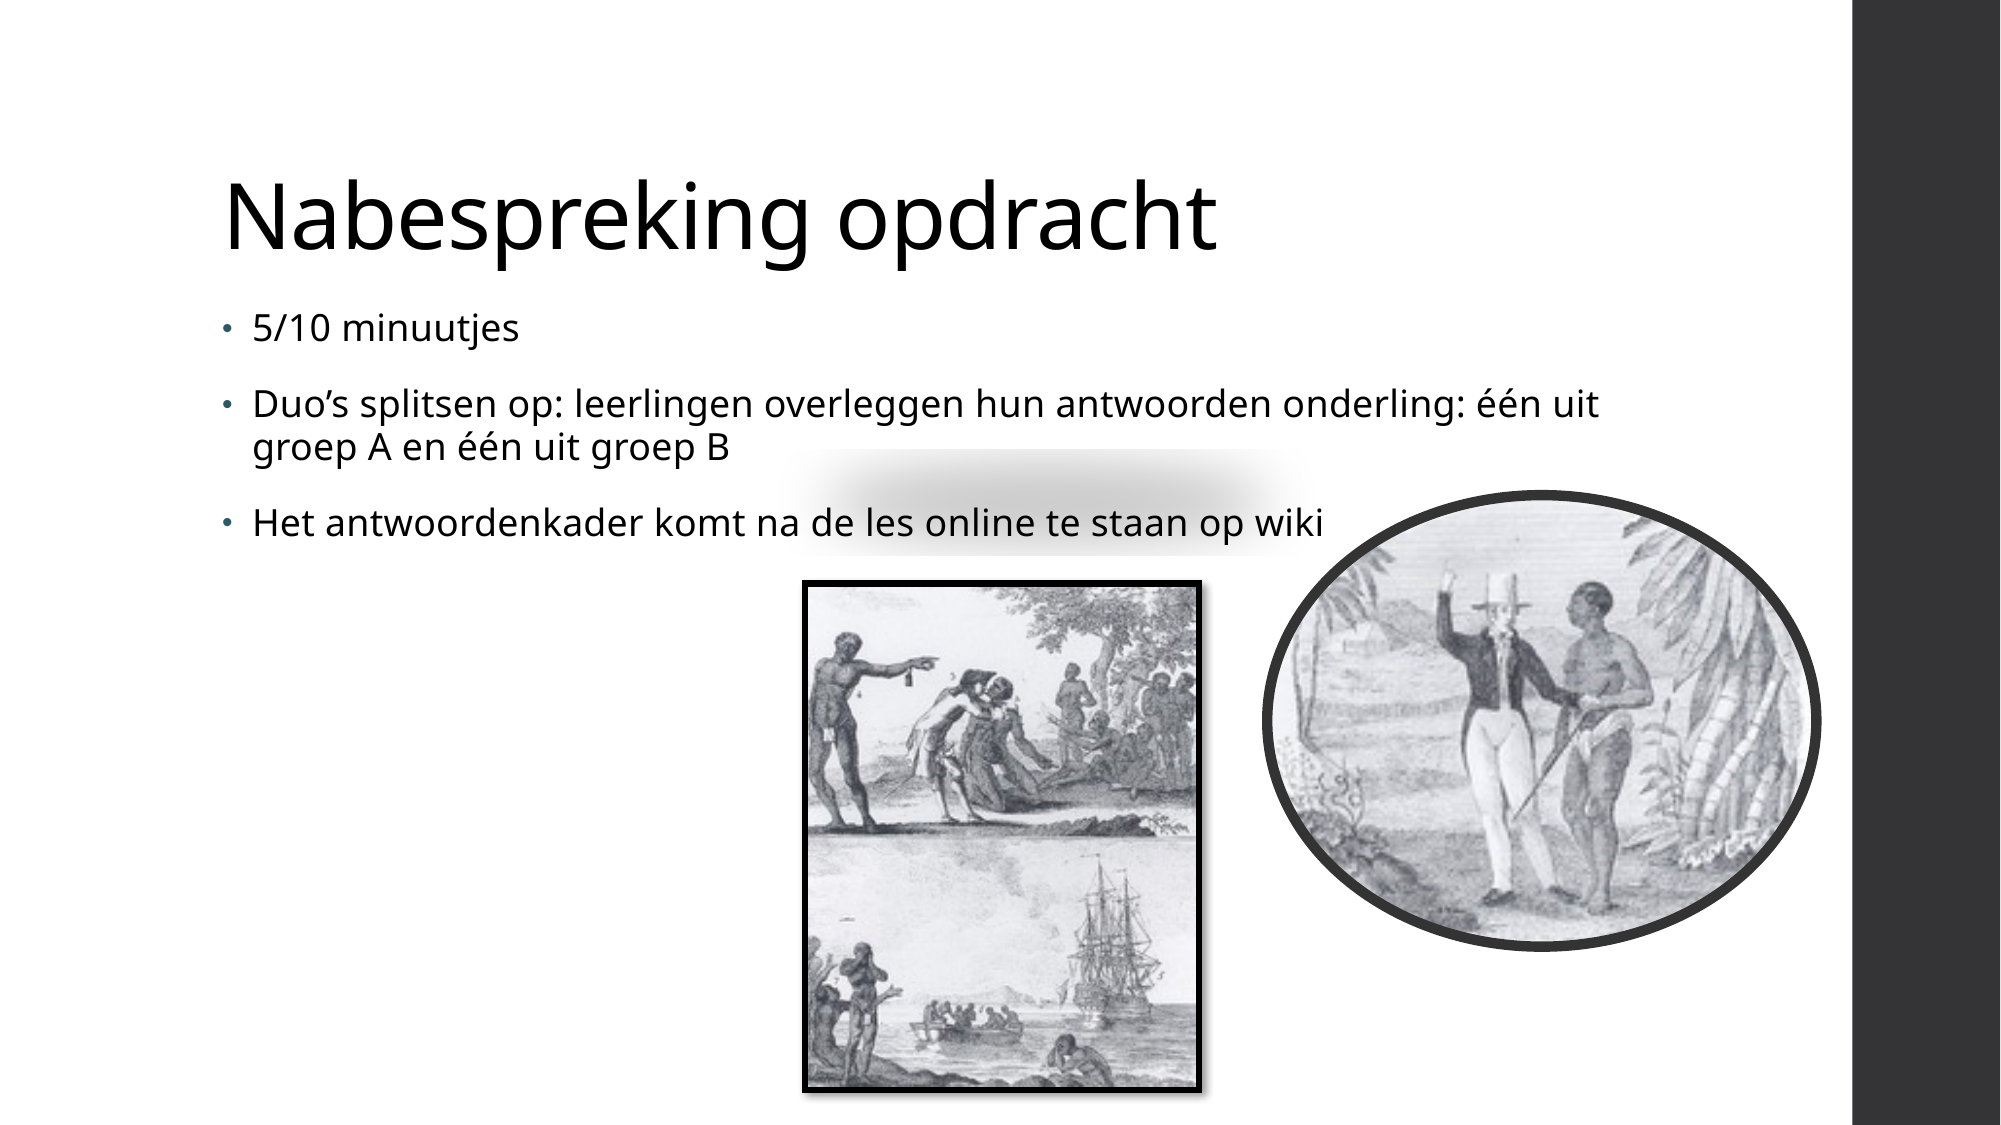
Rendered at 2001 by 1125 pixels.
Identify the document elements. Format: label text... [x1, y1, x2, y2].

title Nabespreking opdracht [206, 60, 1797, 278]
picture [807, 586, 1197, 1088]
list 5/10 minuutjes Duo’s splitsen op: leerlingen overleggen hun antwoorden onderling: één uit groep A en één uit groep B Het antwoordenkader komt na de les online te staan op wiki [206, 299, 1617, 1014]
picture [1266, 494, 1817, 947]
